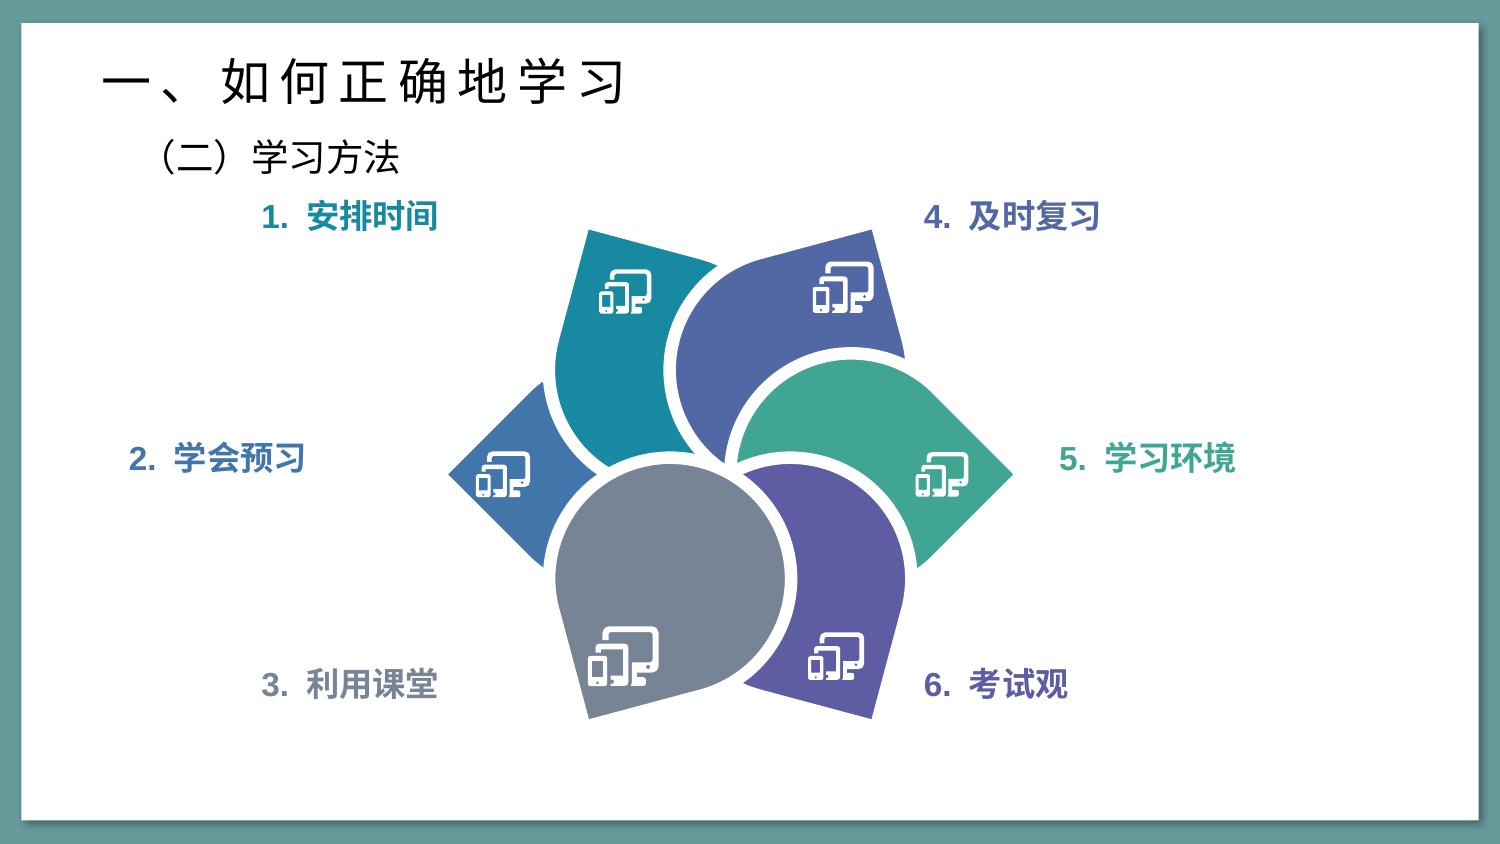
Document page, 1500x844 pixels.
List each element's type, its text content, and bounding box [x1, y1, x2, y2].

text_box 4. 及时复习 [915, 194, 1218, 226]
text_box [587, 655, 608, 687]
text_box [609, 269, 652, 314]
text_box [926, 452, 969, 497]
text_box （二）学习方法 [124, 126, 417, 187]
text_box [602, 626, 659, 686]
text_box [599, 291, 614, 314]
text_box [819, 276, 848, 313]
text_box 2. 学会预习 [120, 436, 417, 498]
text_box [812, 286, 830, 313]
text_box [730, 353, 1023, 579]
text_box [921, 464, 946, 497]
text_box [549, 457, 792, 727]
text_box [819, 632, 865, 680]
text_box [595, 643, 629, 686]
text_box 3. 利用课堂 [252, 663, 549, 694]
text_box 5. 学习环境 [1050, 436, 1353, 467]
text_box [604, 282, 629, 314]
text_box [825, 261, 874, 313]
text_box [439, 370, 607, 579]
text_box [814, 646, 841, 680]
text_box 1. 安排时间 [252, 194, 549, 257]
text_box 一、如何正确地学习 [88, 43, 788, 117]
text_box [548, 221, 730, 474]
text_box [475, 474, 491, 498]
text_box [481, 464, 507, 498]
text_box [808, 655, 824, 680]
text_box [915, 474, 930, 497]
text_box 6. 考试观 [915, 663, 1218, 694]
text_box [669, 221, 912, 472]
text_box [487, 451, 531, 498]
text_box [730, 457, 912, 727]
